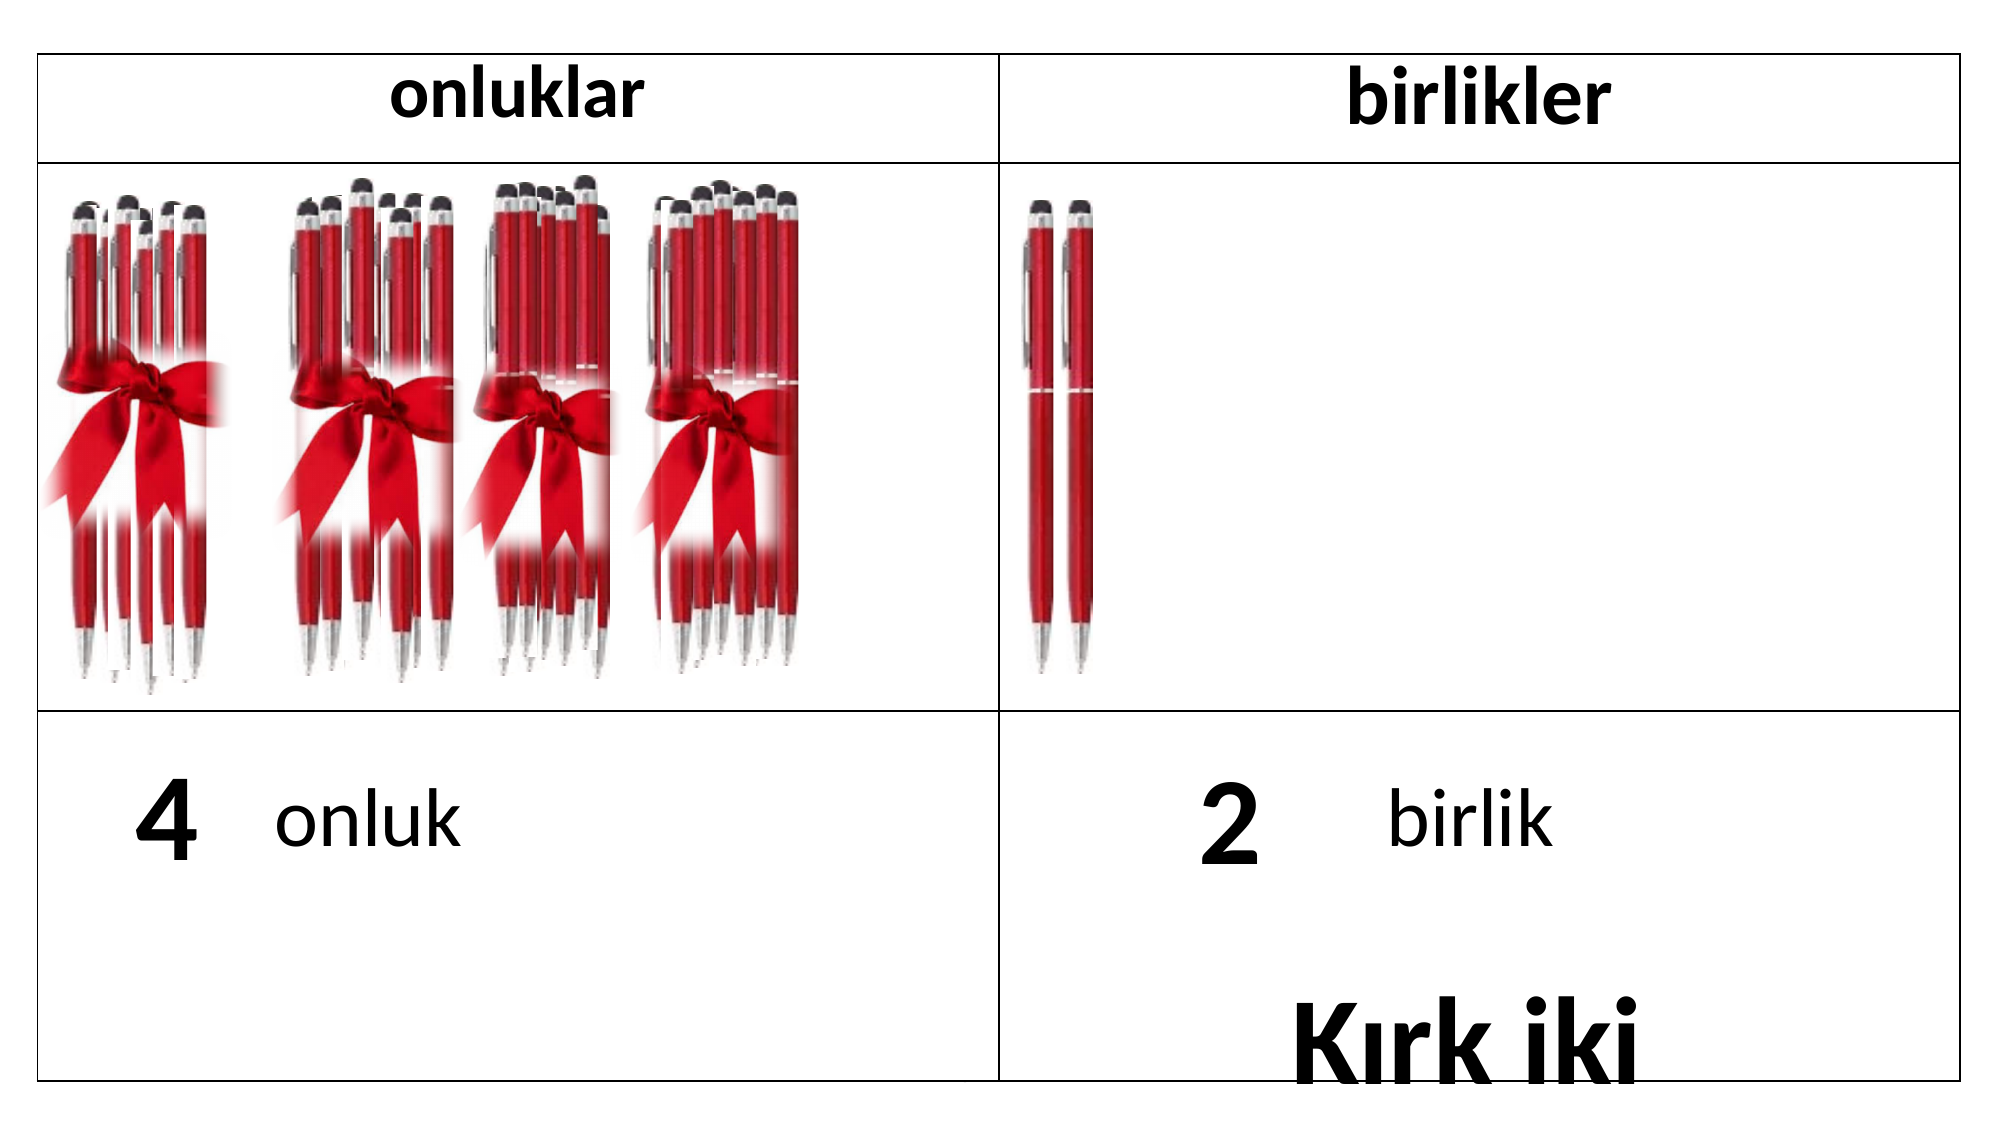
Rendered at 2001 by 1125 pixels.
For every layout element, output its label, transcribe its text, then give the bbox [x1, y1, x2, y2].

picture [37, 195, 234, 695]
picture [1021, 199, 1054, 674]
text_box onluk [259, 755, 497, 871]
table_cell [38, 164, 998, 710]
text_box 2 [1183, 732, 1371, 898]
footer Kazım KAT [662, 1042, 1276, 1103]
table_cell [1000, 712, 1959, 1080]
table_cell [1000, 164, 1959, 710]
picture [628, 180, 799, 674]
text_box birlik [1371, 755, 1569, 871]
text_box Kırk iki [1276, 952, 1919, 1117]
picture [1060, 199, 1093, 674]
table_cell [38, 712, 998, 1080]
table_header onluklar [38, 55, 998, 162]
picture [270, 175, 625, 683]
text_box 4 [120, 727, 245, 893]
table_header birlikler [1000, 55, 1959, 162]
